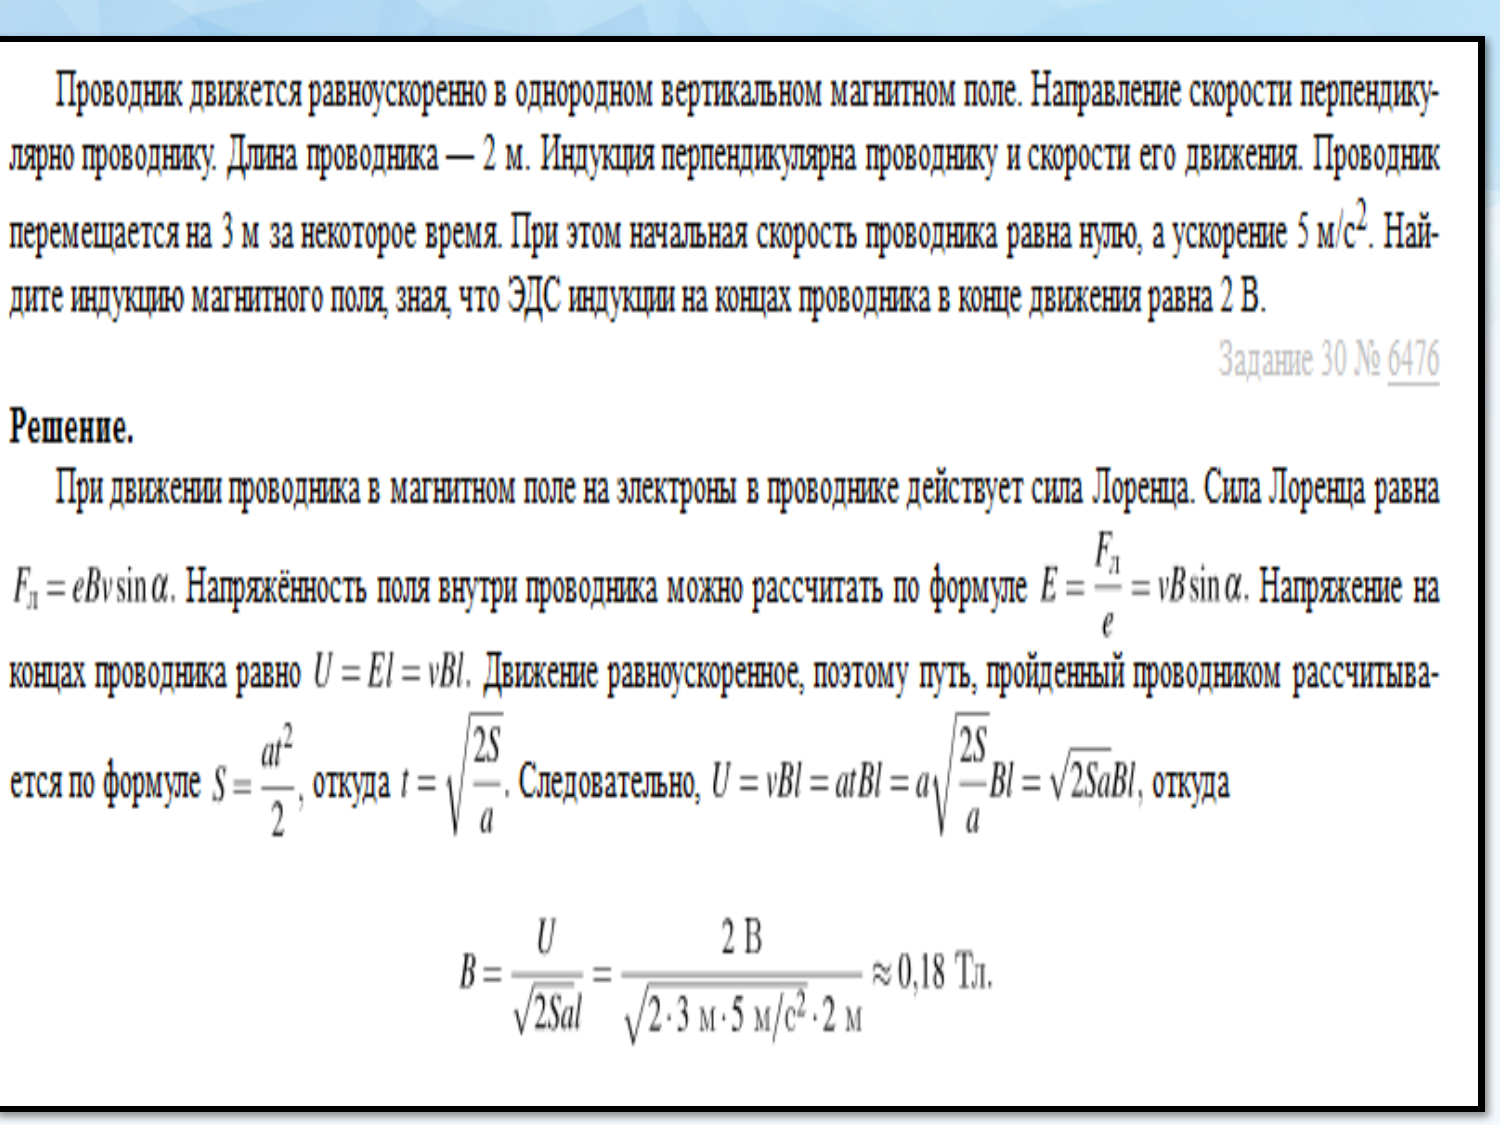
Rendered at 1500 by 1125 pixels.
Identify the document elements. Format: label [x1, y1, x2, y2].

list [0, 42, 1479, 1107]
picture [0, 0, 1500, 1125]
